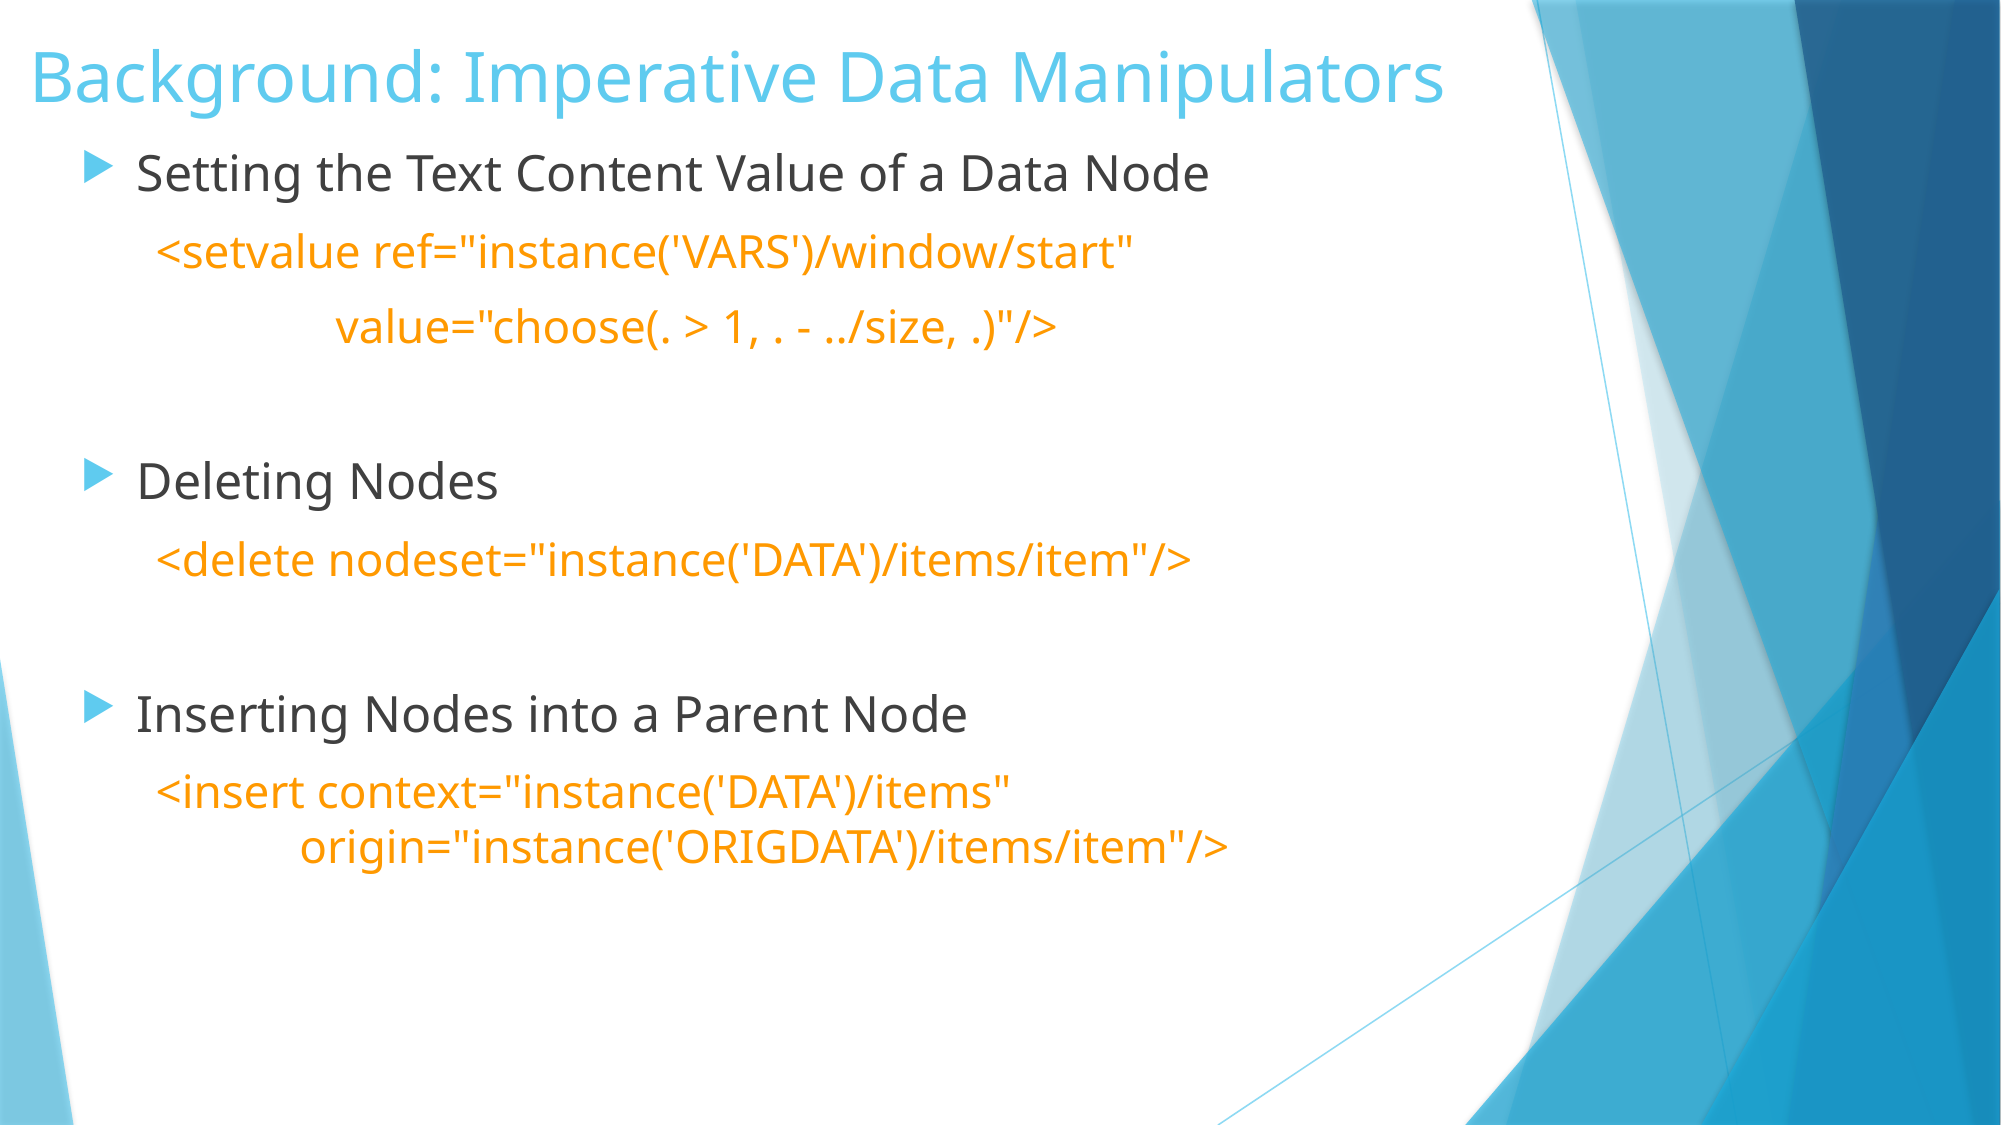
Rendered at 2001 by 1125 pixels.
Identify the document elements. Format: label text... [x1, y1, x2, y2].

list Setting the Text Content Value of a Data Node <setvalue ref="instance('VARS')/window/start" value="choose(. > 1, . - ../size, .)"/> Deleting Nodes <delete nodeset="instance('DATA')/items/item"/> Inserting Nodes into a Parent Node <insert context="instance('DATA')/items" origin="instance('ORIGDATA')/items/item"/> [65, 133, 1560, 1100]
title Background: Imperative Data Manipulators [14, 25, 1522, 134]
